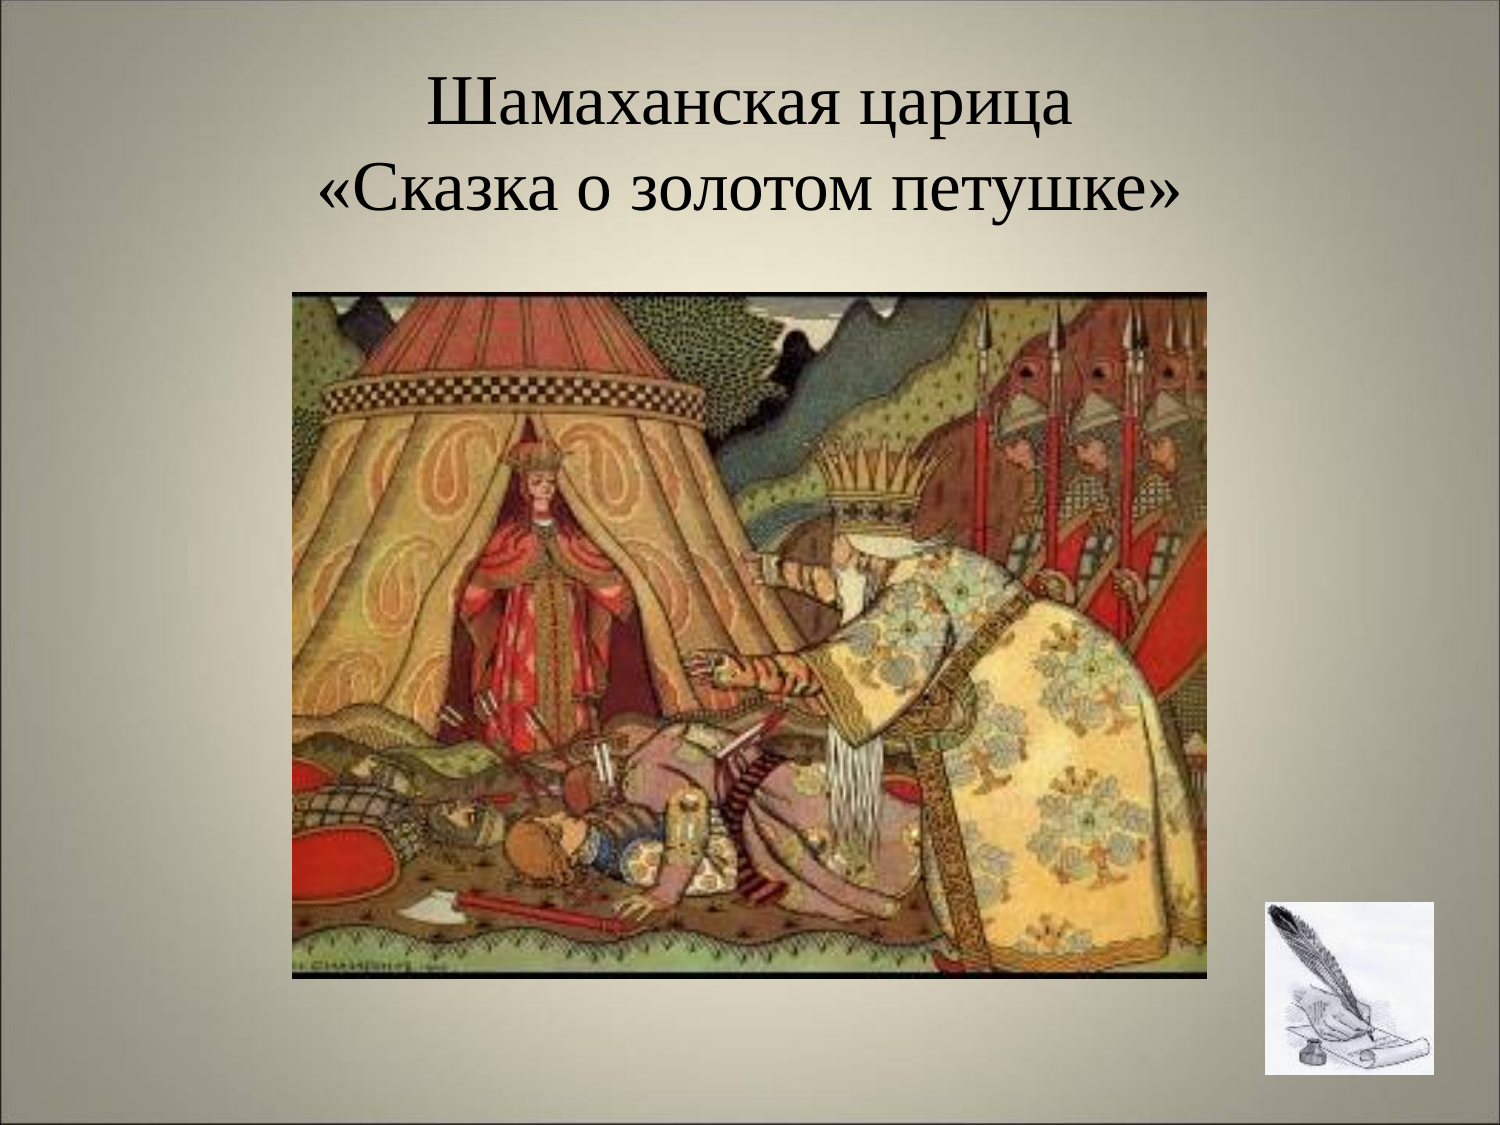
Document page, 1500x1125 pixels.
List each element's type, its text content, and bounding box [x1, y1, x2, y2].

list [1265, 902, 1434, 1075]
title Шамаханская царица «Сказка о золотом петушке» [74, 44, 1426, 233]
picture [0, 0, 1500, 1125]
